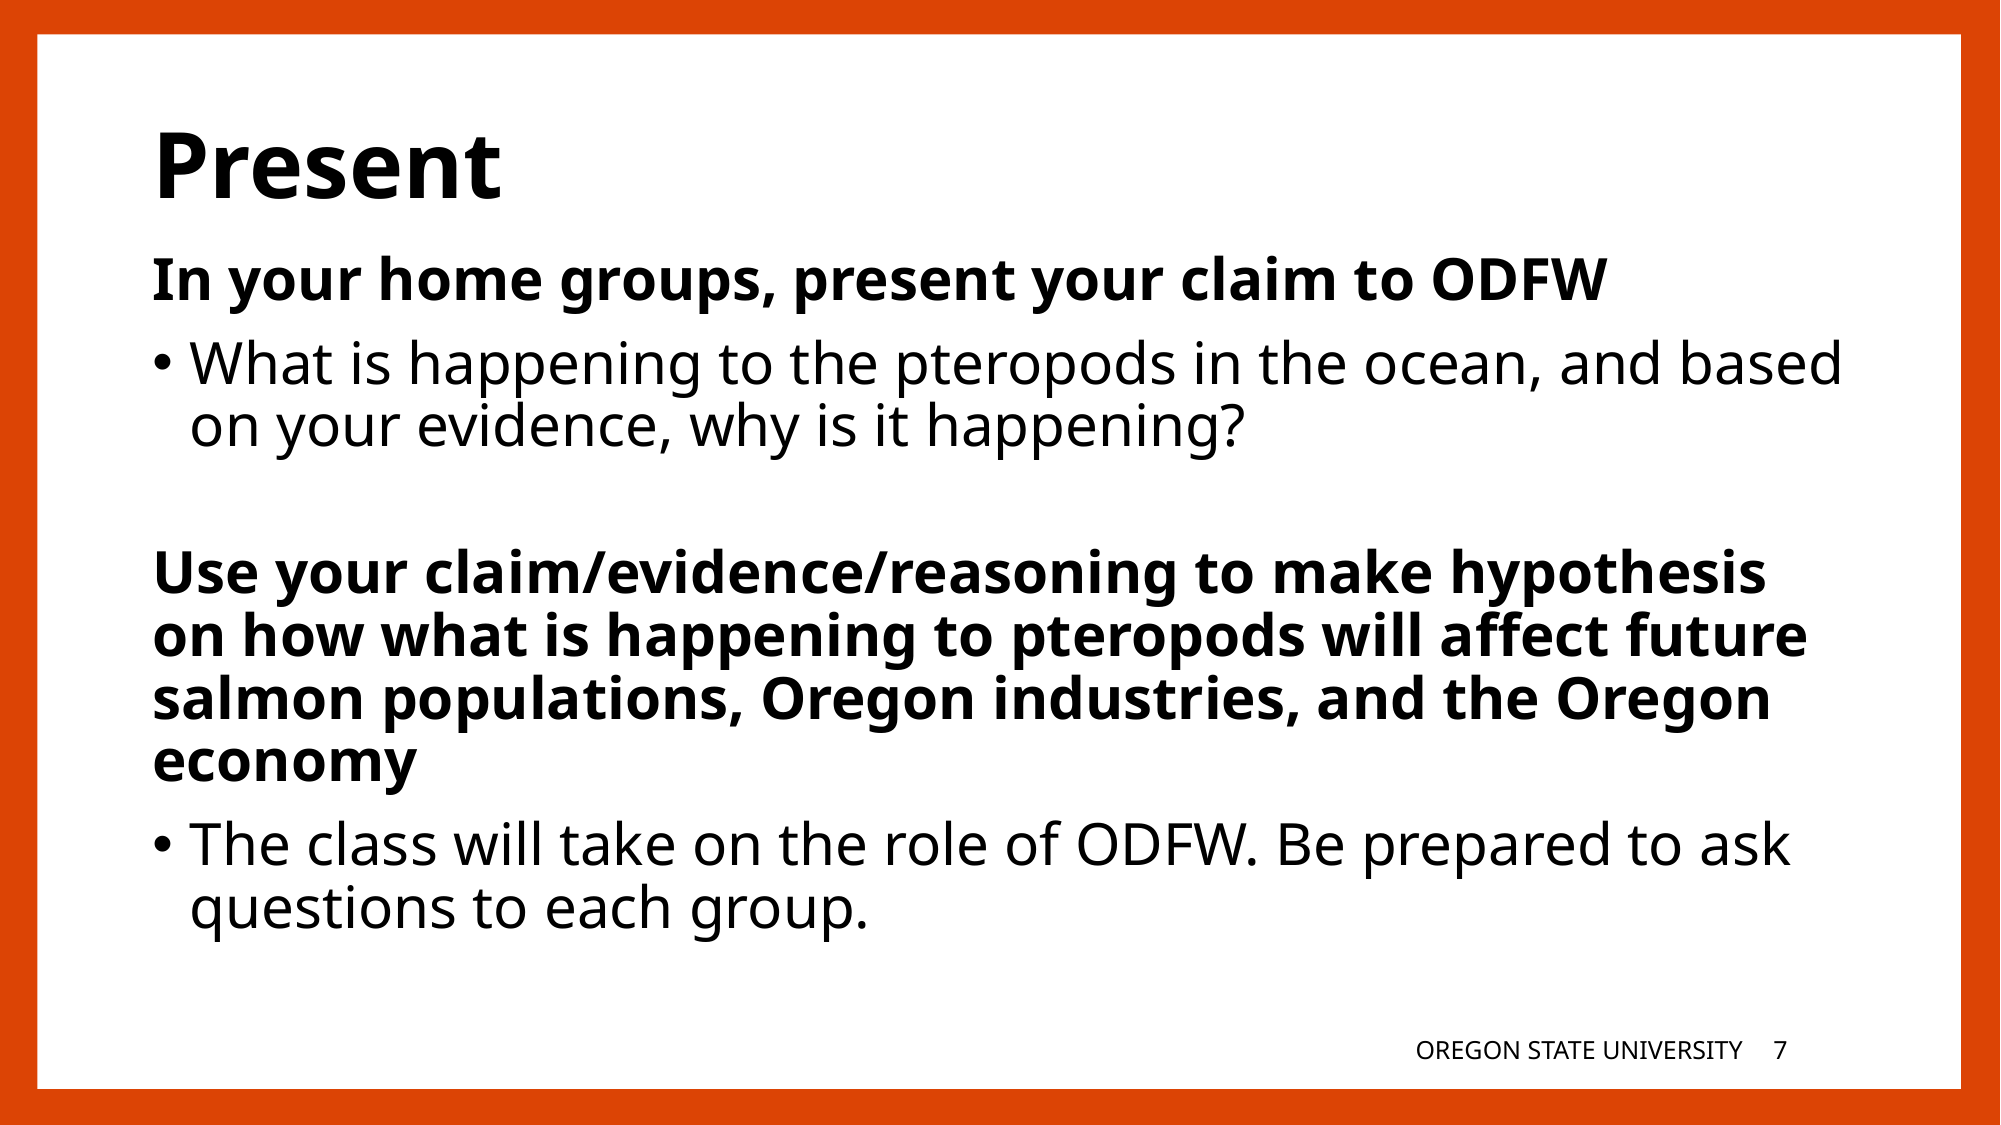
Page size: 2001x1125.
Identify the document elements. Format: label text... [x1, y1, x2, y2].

footer OREGON STATE UNIVERSITY [662, 1021, 1758, 1082]
list In your home groups, present your claim to ODFW What is happening to the pteropods in the ocean, and based on your evidence, why is it happening? Use your claim/evidence/reasoning to make hypothesis on how what is happening to pteropods will affect future salmon populations, Oregon industries, and the Oregon economy The class will take on the role of ODFW. Be prepared to ask questions to each group. [137, 242, 1863, 957]
title Present [137, 59, 1863, 242]
slide_number 6 [1758, 1021, 1863, 1082]
